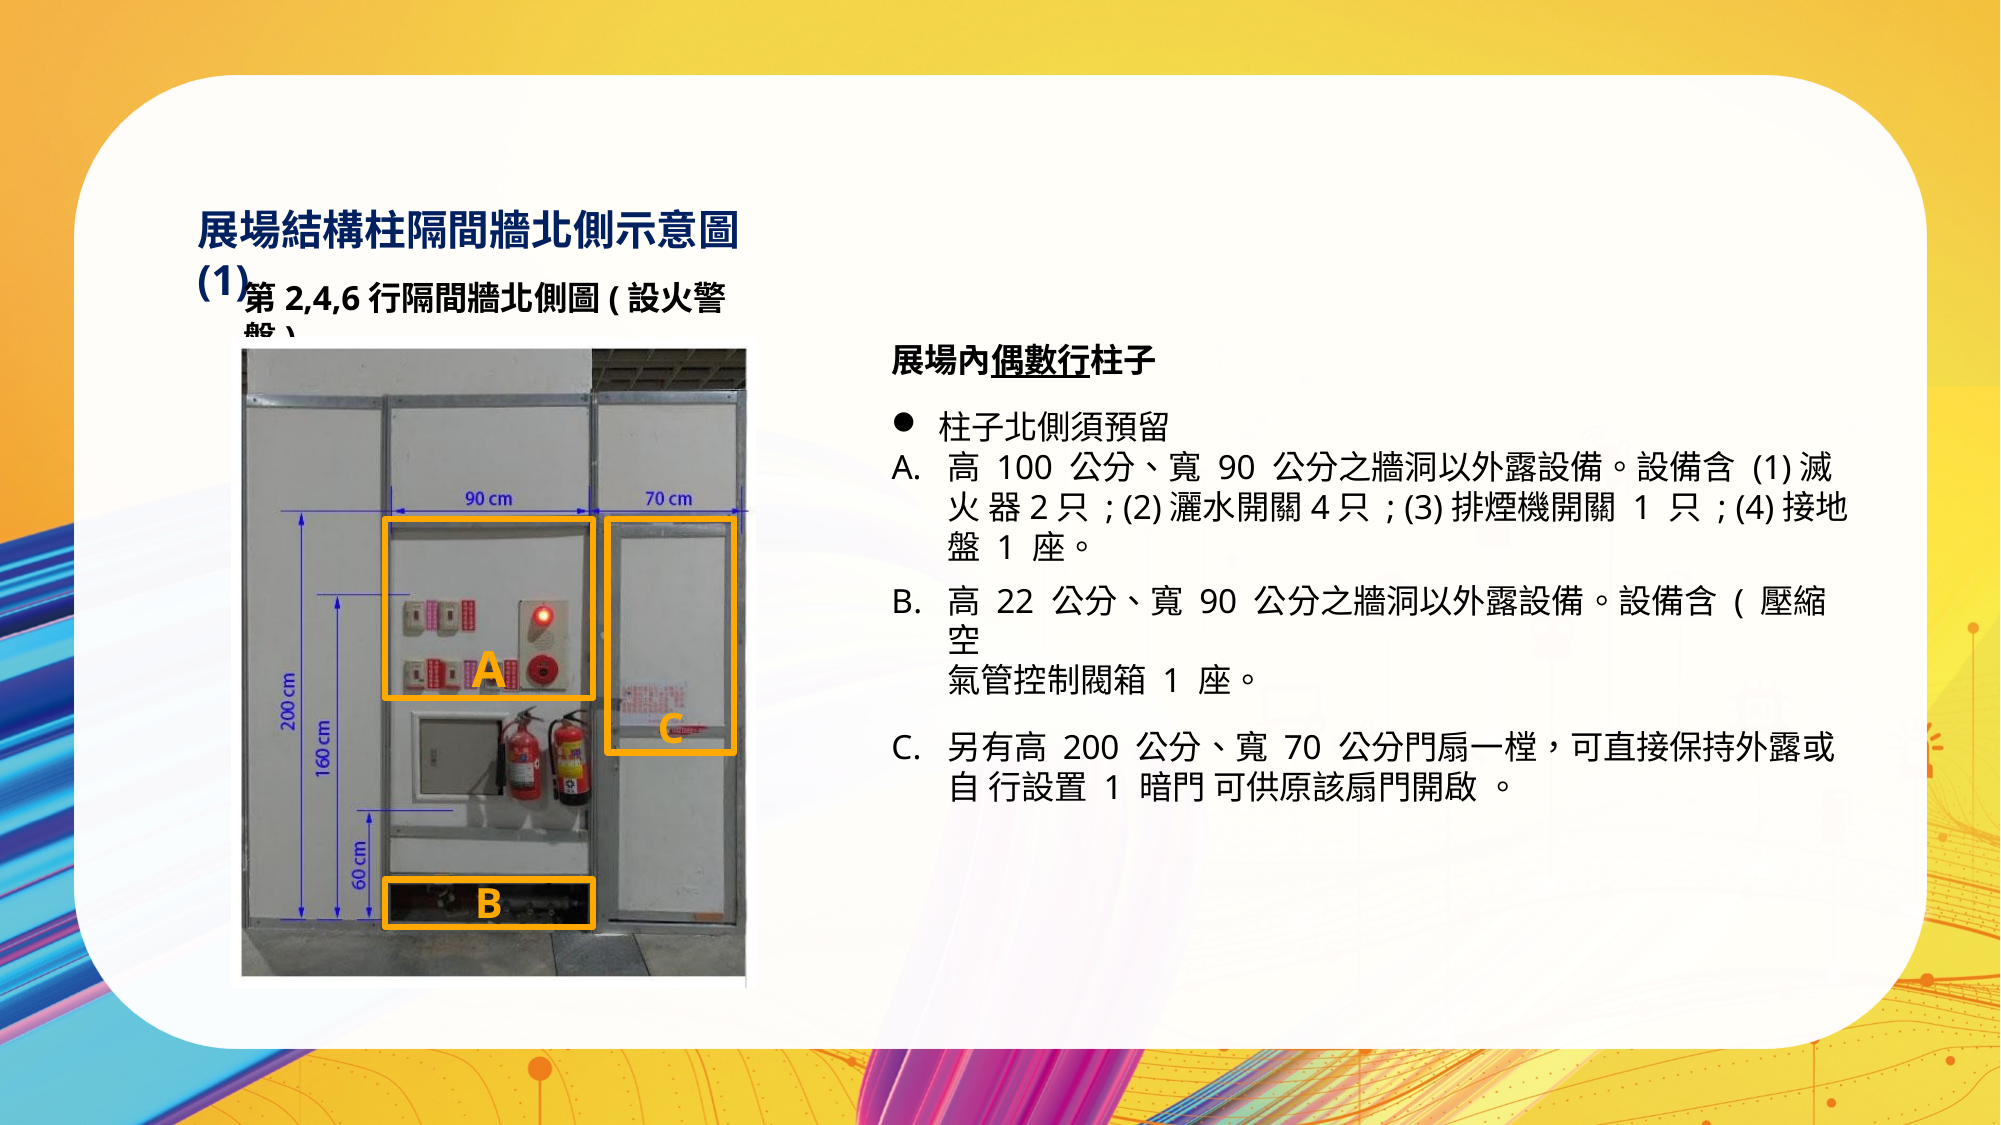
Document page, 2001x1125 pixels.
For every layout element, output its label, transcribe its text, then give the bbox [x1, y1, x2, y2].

text_box 展場內偶數行柱子 柱子北側須預留 A. 高 100 公分、寬 90 公分之牆洞以外露設備。設備含 (1)滅火 器2只 ; (2)灑水開關4只 ; (3)排煙機開關 1 只; (4)接地盤 1 座。 [889, 337, 1856, 566]
text_box 高 22 公分、寬 90 公分之牆洞以外露設備。設備含 ( 壓縮空 氣管控制閥箱 1 座。 另有高 200 公分、寬 70 公分門扇一樘，可直接保持外露或自 行設置 1 暗門 可供原該扇門開啟 。 [889, 577, 1846, 807]
text_box 第2,4,6行隔間牆北側圖(設火警盤) [241, 275, 745, 337]
text_box 展場結構柱隔間牆北側示意圖(1) [195, 201, 796, 304]
picture [0, 0, 2001, 1125]
